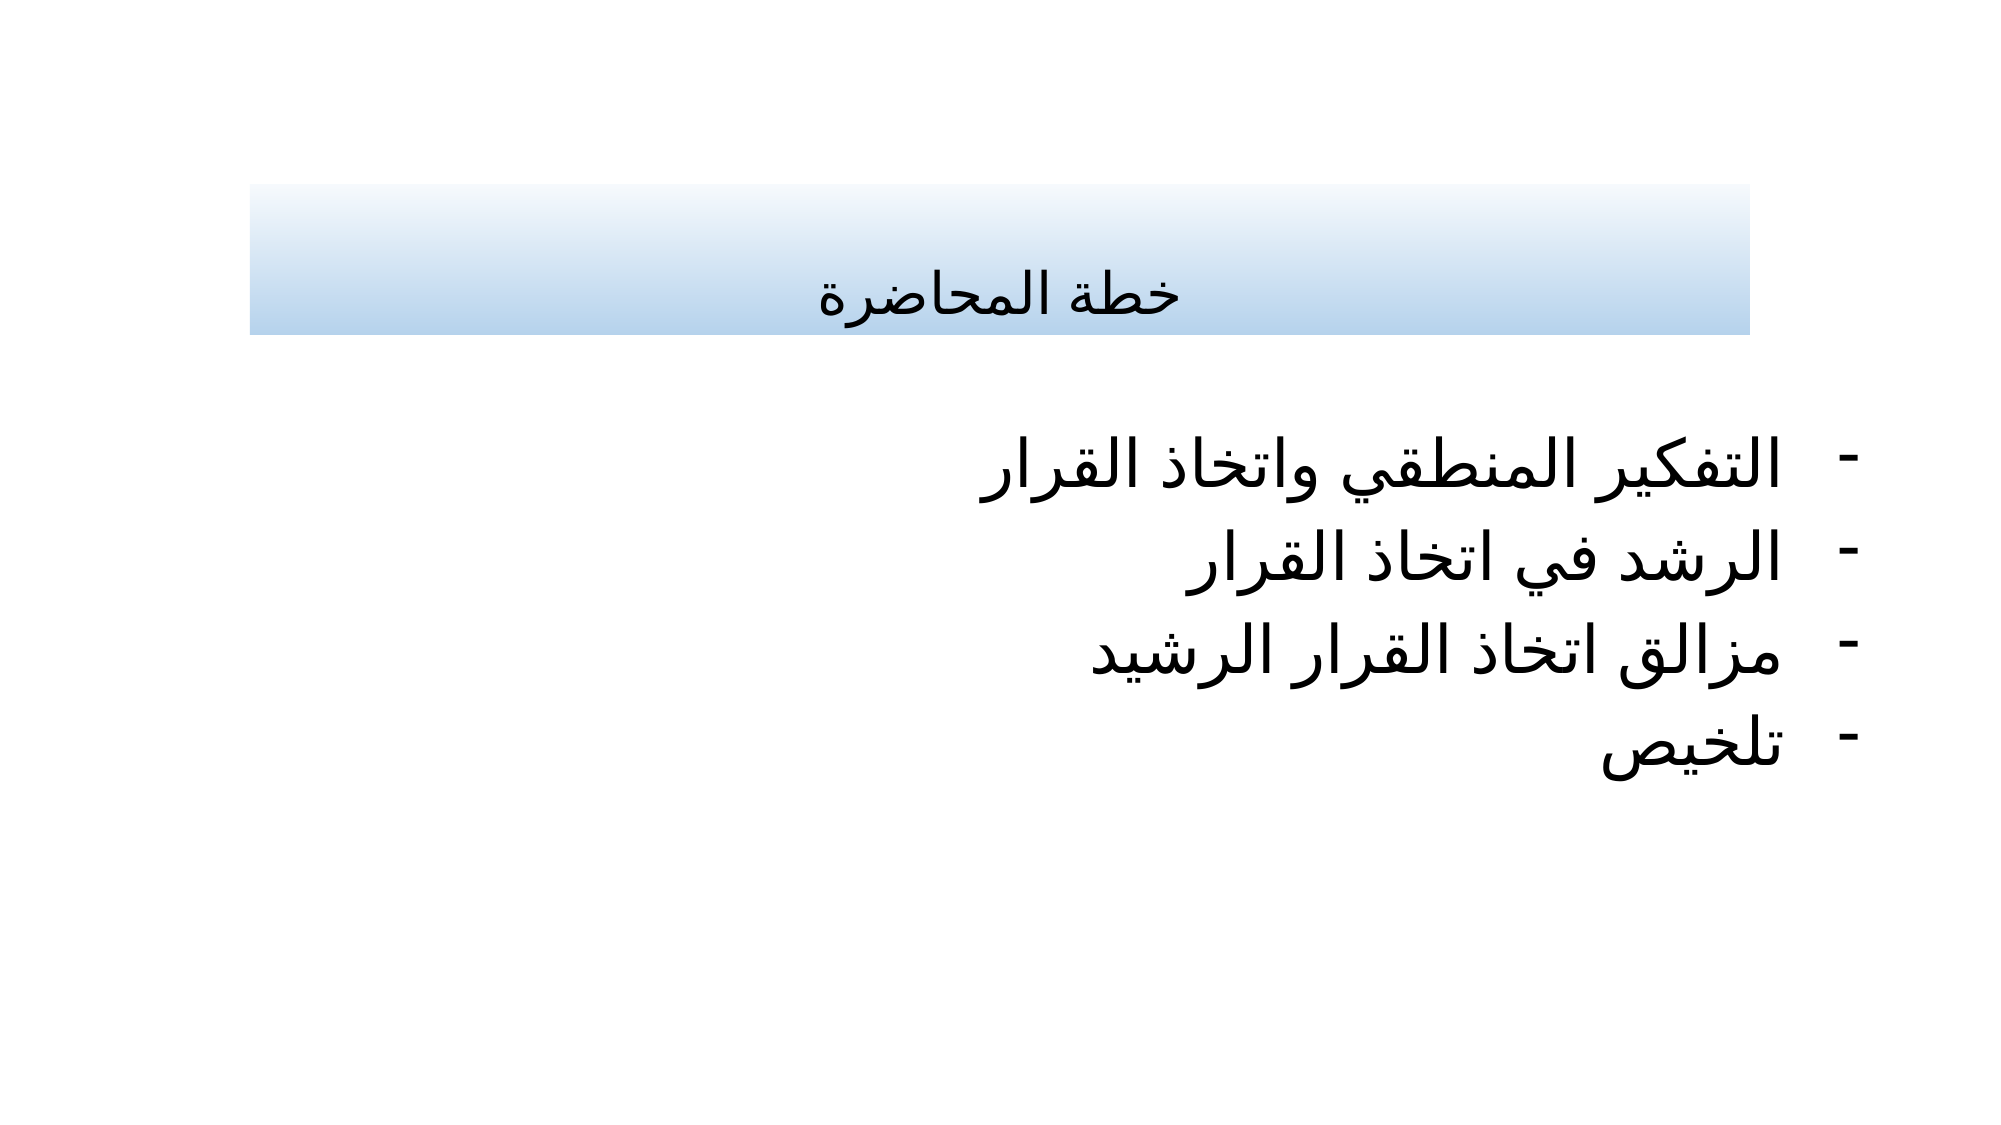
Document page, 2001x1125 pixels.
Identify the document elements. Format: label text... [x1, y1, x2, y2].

title خطة المحاضرة [249, 184, 1750, 335]
subtitle التفكير المنطقي واتخاذ القرار الرشد في اتخاذ القرار مزالق اتخاذ القرار الرشيد تلخيص [117, 422, 1875, 1076]
